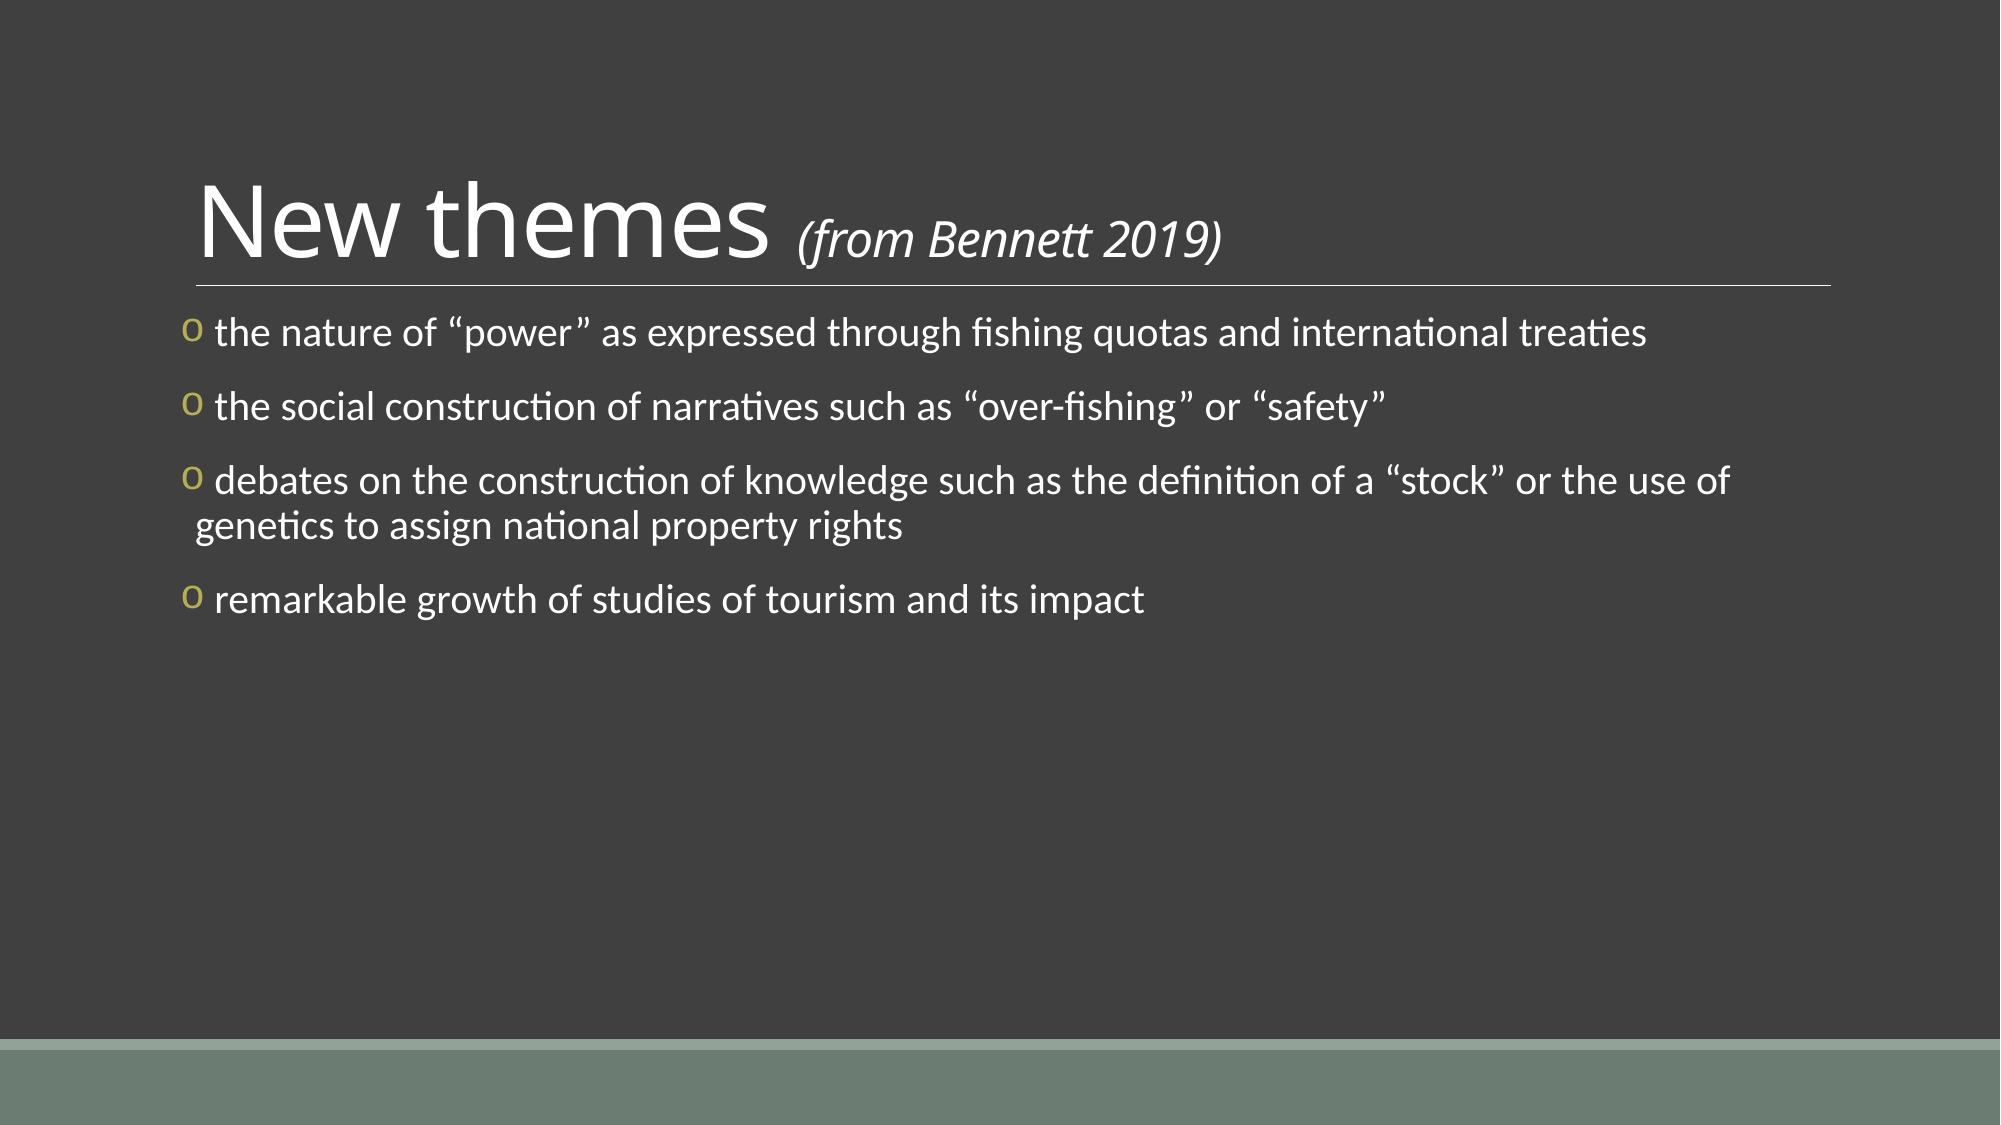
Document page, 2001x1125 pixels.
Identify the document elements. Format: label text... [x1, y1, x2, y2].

list the nature of “power” as expressed through fishing quotas and international treaties the social construction of narratives such as “over-fishing” or “safety” debates on the construction of knowledge such as the definition of a “stock” or the use of genetics to assign national property rights remarkable growth of studies of tourism and its impact [180, 302, 1830, 963]
title New themes (from Bennett 2019) [180, 47, 1830, 285]
